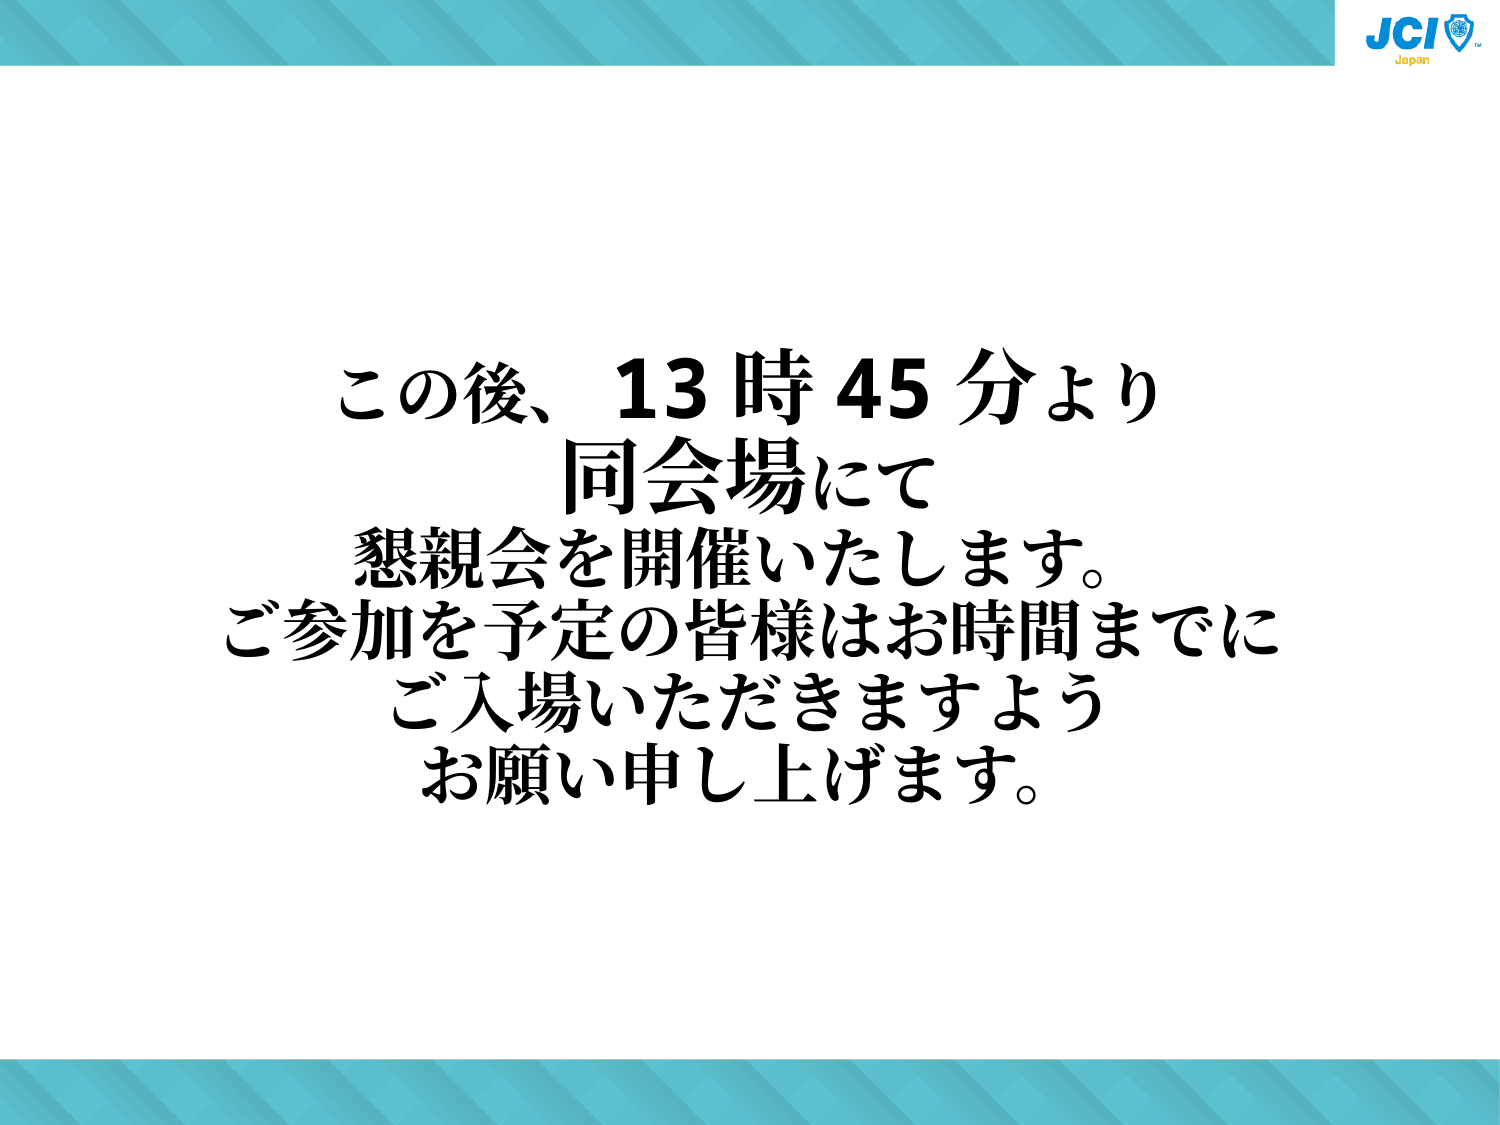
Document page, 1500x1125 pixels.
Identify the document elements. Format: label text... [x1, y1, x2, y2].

picture [0, 0, 1500, 1125]
text_box この後、13時45分より 同会場にて 懇親会を開催いたします。 ご参加を予定の皆様はお時間までに ご入場いただきますよう お願い申し上げます。 [112, 223, 1388, 937]
